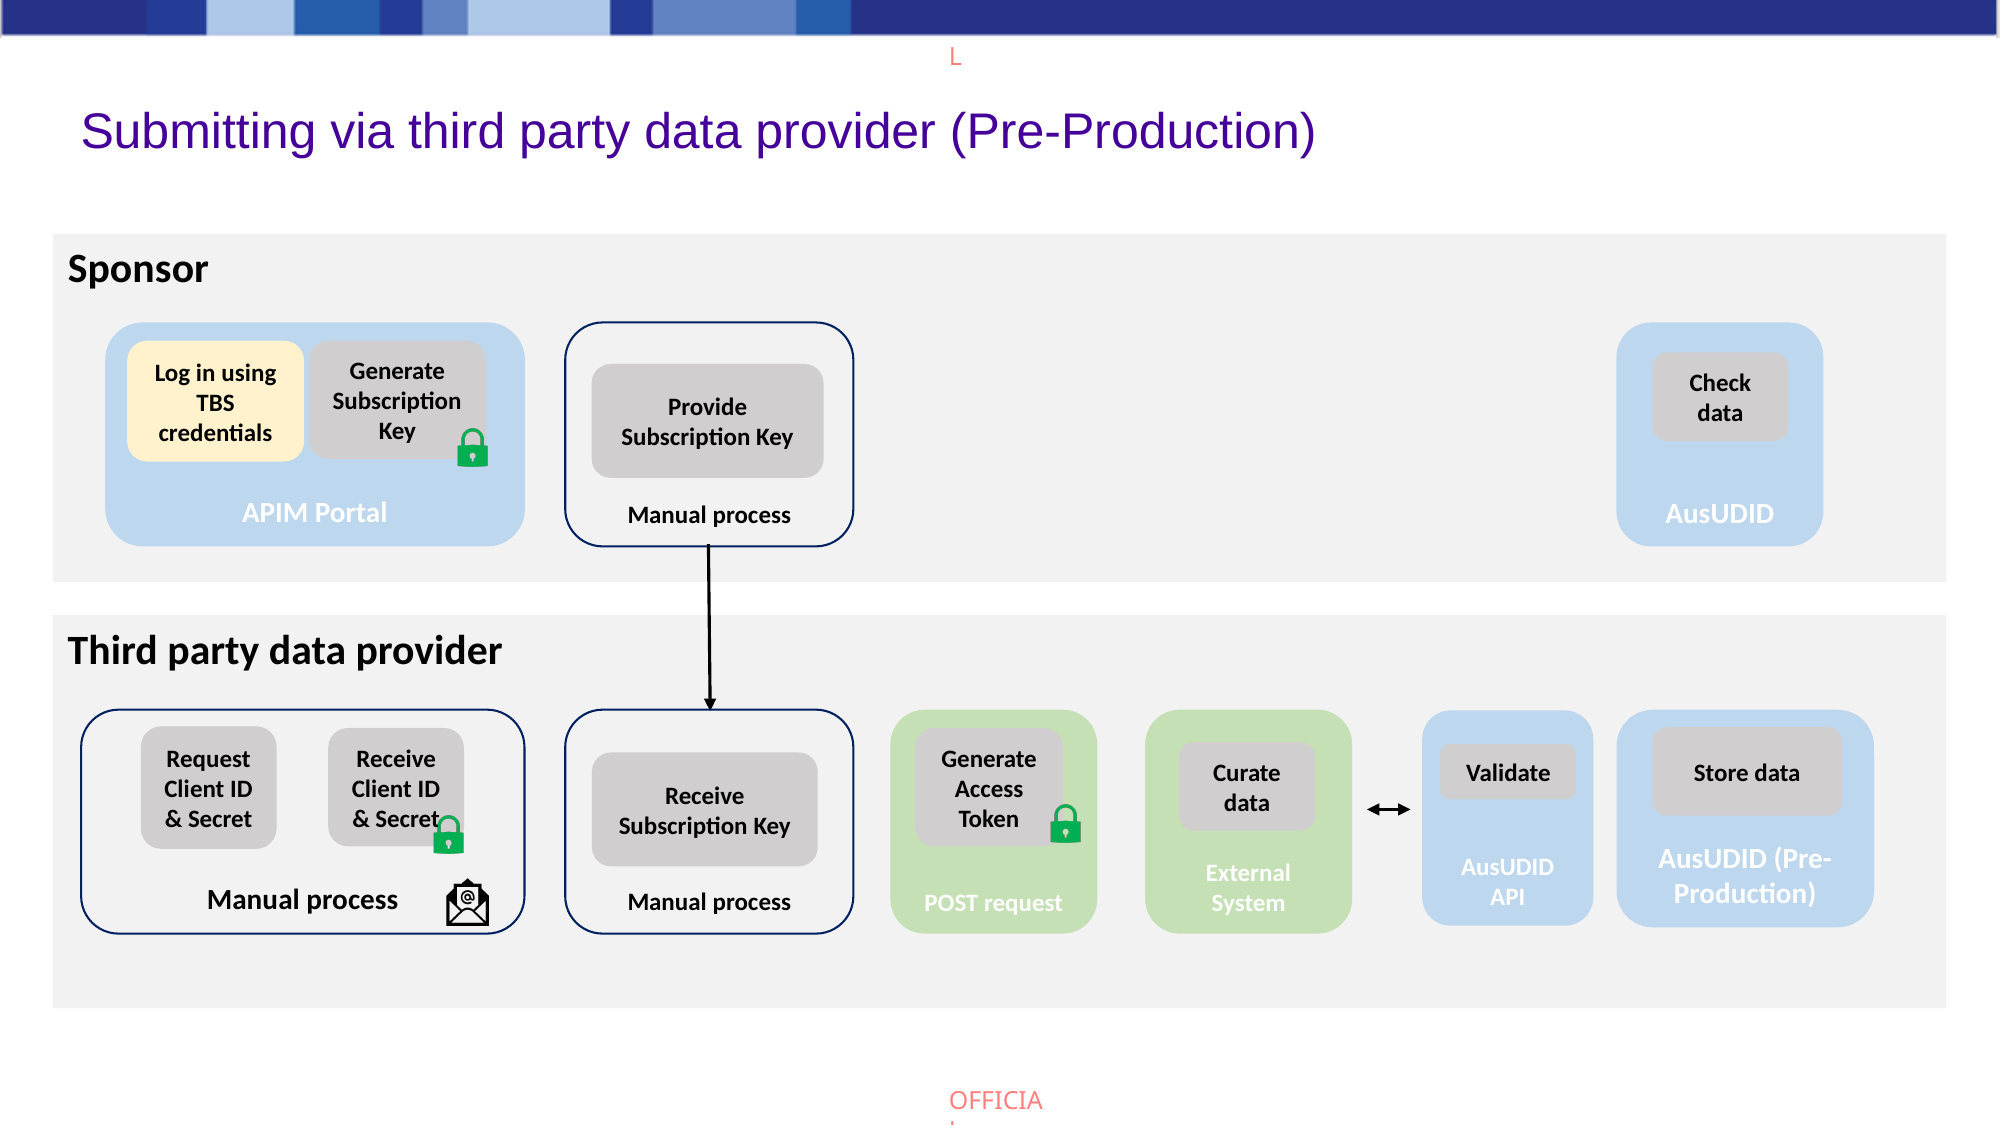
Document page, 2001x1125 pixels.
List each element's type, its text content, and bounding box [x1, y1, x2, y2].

text_box Sponsor [52, 233, 1947, 583]
text_box Log in using TBS credentials [126, 339, 306, 463]
text_box Third party data provider [52, 614, 1947, 1009]
picture [442, 876, 493, 928]
text_box Submitting via third party data provider (Pre-Production) [65, 70, 1862, 168]
text_box Curate data [1178, 741, 1317, 832]
text_box APIM Portal [104, 321, 526, 548]
text_box AusUDID (Pre-Production) [1615, 708, 1876, 929]
picture [0, 0, 2000, 38]
text_box Receive Subscription Key [590, 751, 819, 868]
picture [447, 422, 498, 473]
text_box POST request [889, 708, 1099, 935]
text_box Provide Subscription Key [590, 362, 825, 479]
text_box Manual process [80, 708, 526, 935]
text_box Store data [1651, 725, 1844, 817]
text_box Generate Subscription Key [307, 339, 487, 461]
text_box Receive Client ID & Secret [327, 726, 466, 848]
text_box Request Client ID & Secret [139, 725, 278, 850]
text_box AusUDID API [1421, 709, 1595, 927]
picture [1040, 798, 1091, 849]
text_box Manual process [564, 321, 855, 548]
text_box Check data [1651, 351, 1790, 443]
picture [423, 809, 474, 860]
text_box Manual process [564, 708, 855, 935]
text_box Validate [1439, 742, 1578, 801]
text_box External System [1144, 708, 1354, 935]
text_box AusUDID [1615, 321, 1825, 548]
text_box Generate Access Token [914, 726, 1065, 848]
